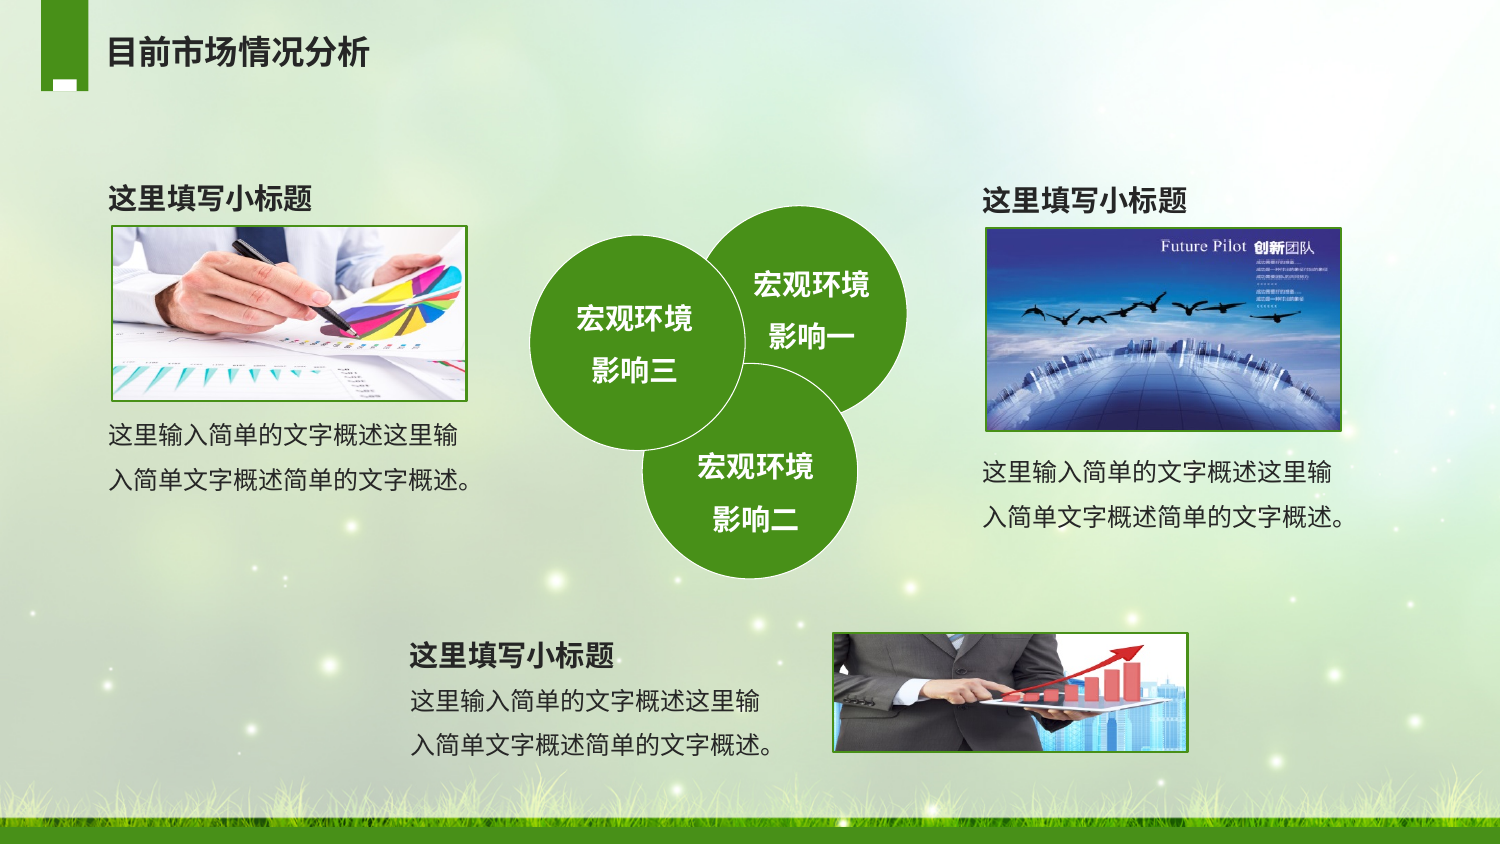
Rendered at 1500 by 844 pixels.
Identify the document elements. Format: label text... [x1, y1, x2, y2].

text_box 宏观环境 影响二 [682, 423, 830, 544]
text_box [831, 631, 1190, 754]
text_box [984, 226, 1343, 434]
text_box [640, 361, 860, 581]
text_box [40, 0, 89, 92]
text_box 这里填写小标题 [389, 629, 682, 683]
text_box 目前市场情况分析 [94, 23, 387, 79]
text_box [705, 203, 882, 296]
text_box 宏观环境 影响三 [561, 275, 709, 395]
text_box [527, 232, 748, 453]
text_box 这里输入简单的文字概述这里输入简单文字概述简单的文字概述。 [390, 660, 784, 770]
text_box 这里输入简单的文字概述这里输入简单文字概述简单的文字概述。 [962, 431, 1356, 542]
text_box 这里填写小标题 [88, 171, 396, 226]
text_box 这里输入简单的文字概述这里输入简单文字概述简单的文字概述。 [88, 394, 482, 505]
text_box [110, 224, 469, 403]
text_box 这里填写小标题 [962, 173, 1270, 228]
text_box [763, 245, 910, 414]
text_box 宏观环境 影响一 [738, 241, 886, 361]
picture [0, 0, 1500, 827]
